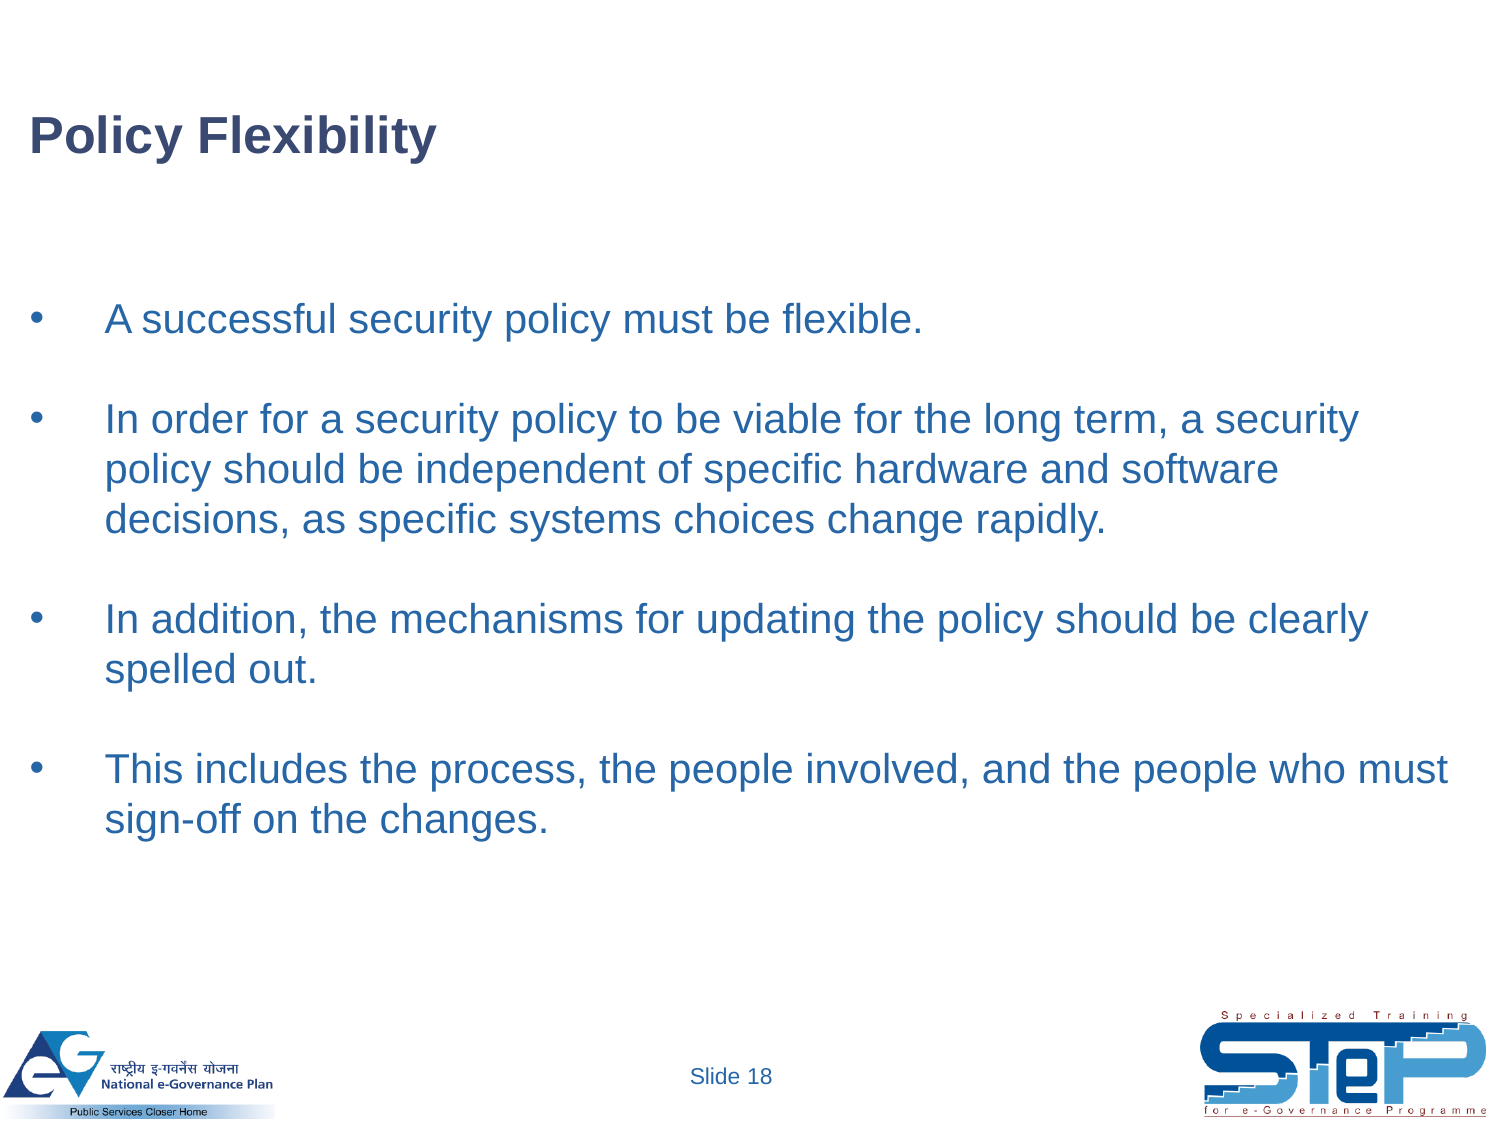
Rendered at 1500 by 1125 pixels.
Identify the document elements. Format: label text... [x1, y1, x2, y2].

title Policy Flexibility [29, 101, 1470, 226]
picture [2, 1031, 275, 1119]
picture [1200, 1011, 1486, 1117]
list A successful security policy must be flexible. In order for a security policy to be viable for the long term, a security policy should be independent of specific hardware and software decisions, as specific systems choices change rapidly. In addition, the mechanisms for updating the policy should be clearly spelled out. This includes the process, the people involved, and the people who must sign-off on the changes. [29, 291, 1470, 1001]
